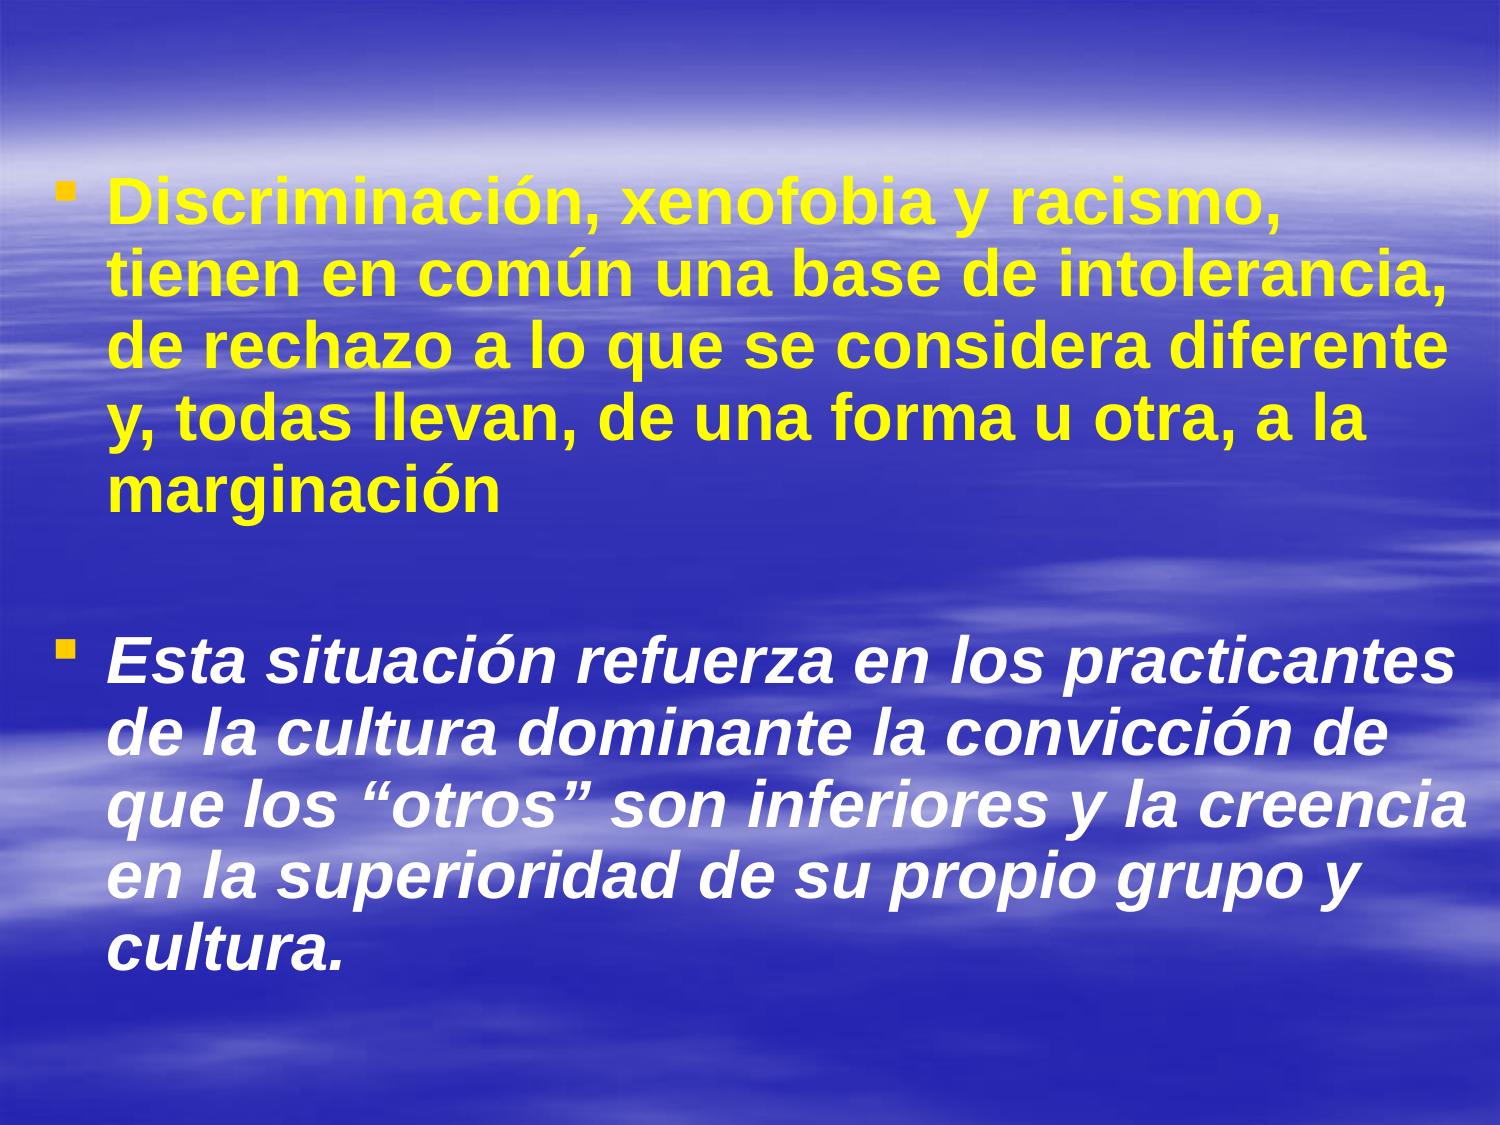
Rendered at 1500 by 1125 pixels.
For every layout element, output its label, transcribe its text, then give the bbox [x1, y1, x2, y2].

list Discriminación, xenofobia y racismo, tienen en común una base de intolerancia, de rechazo a lo que se considera diferente y, todas llevan, de una forma u otra, a la marginación Esta situación refuerza en los practicantes de la cultura dominante la convicción de que los “otros” son inferiores y la creencia en la superioridad de su propio grupo y cultura. [35, 159, 1500, 1071]
